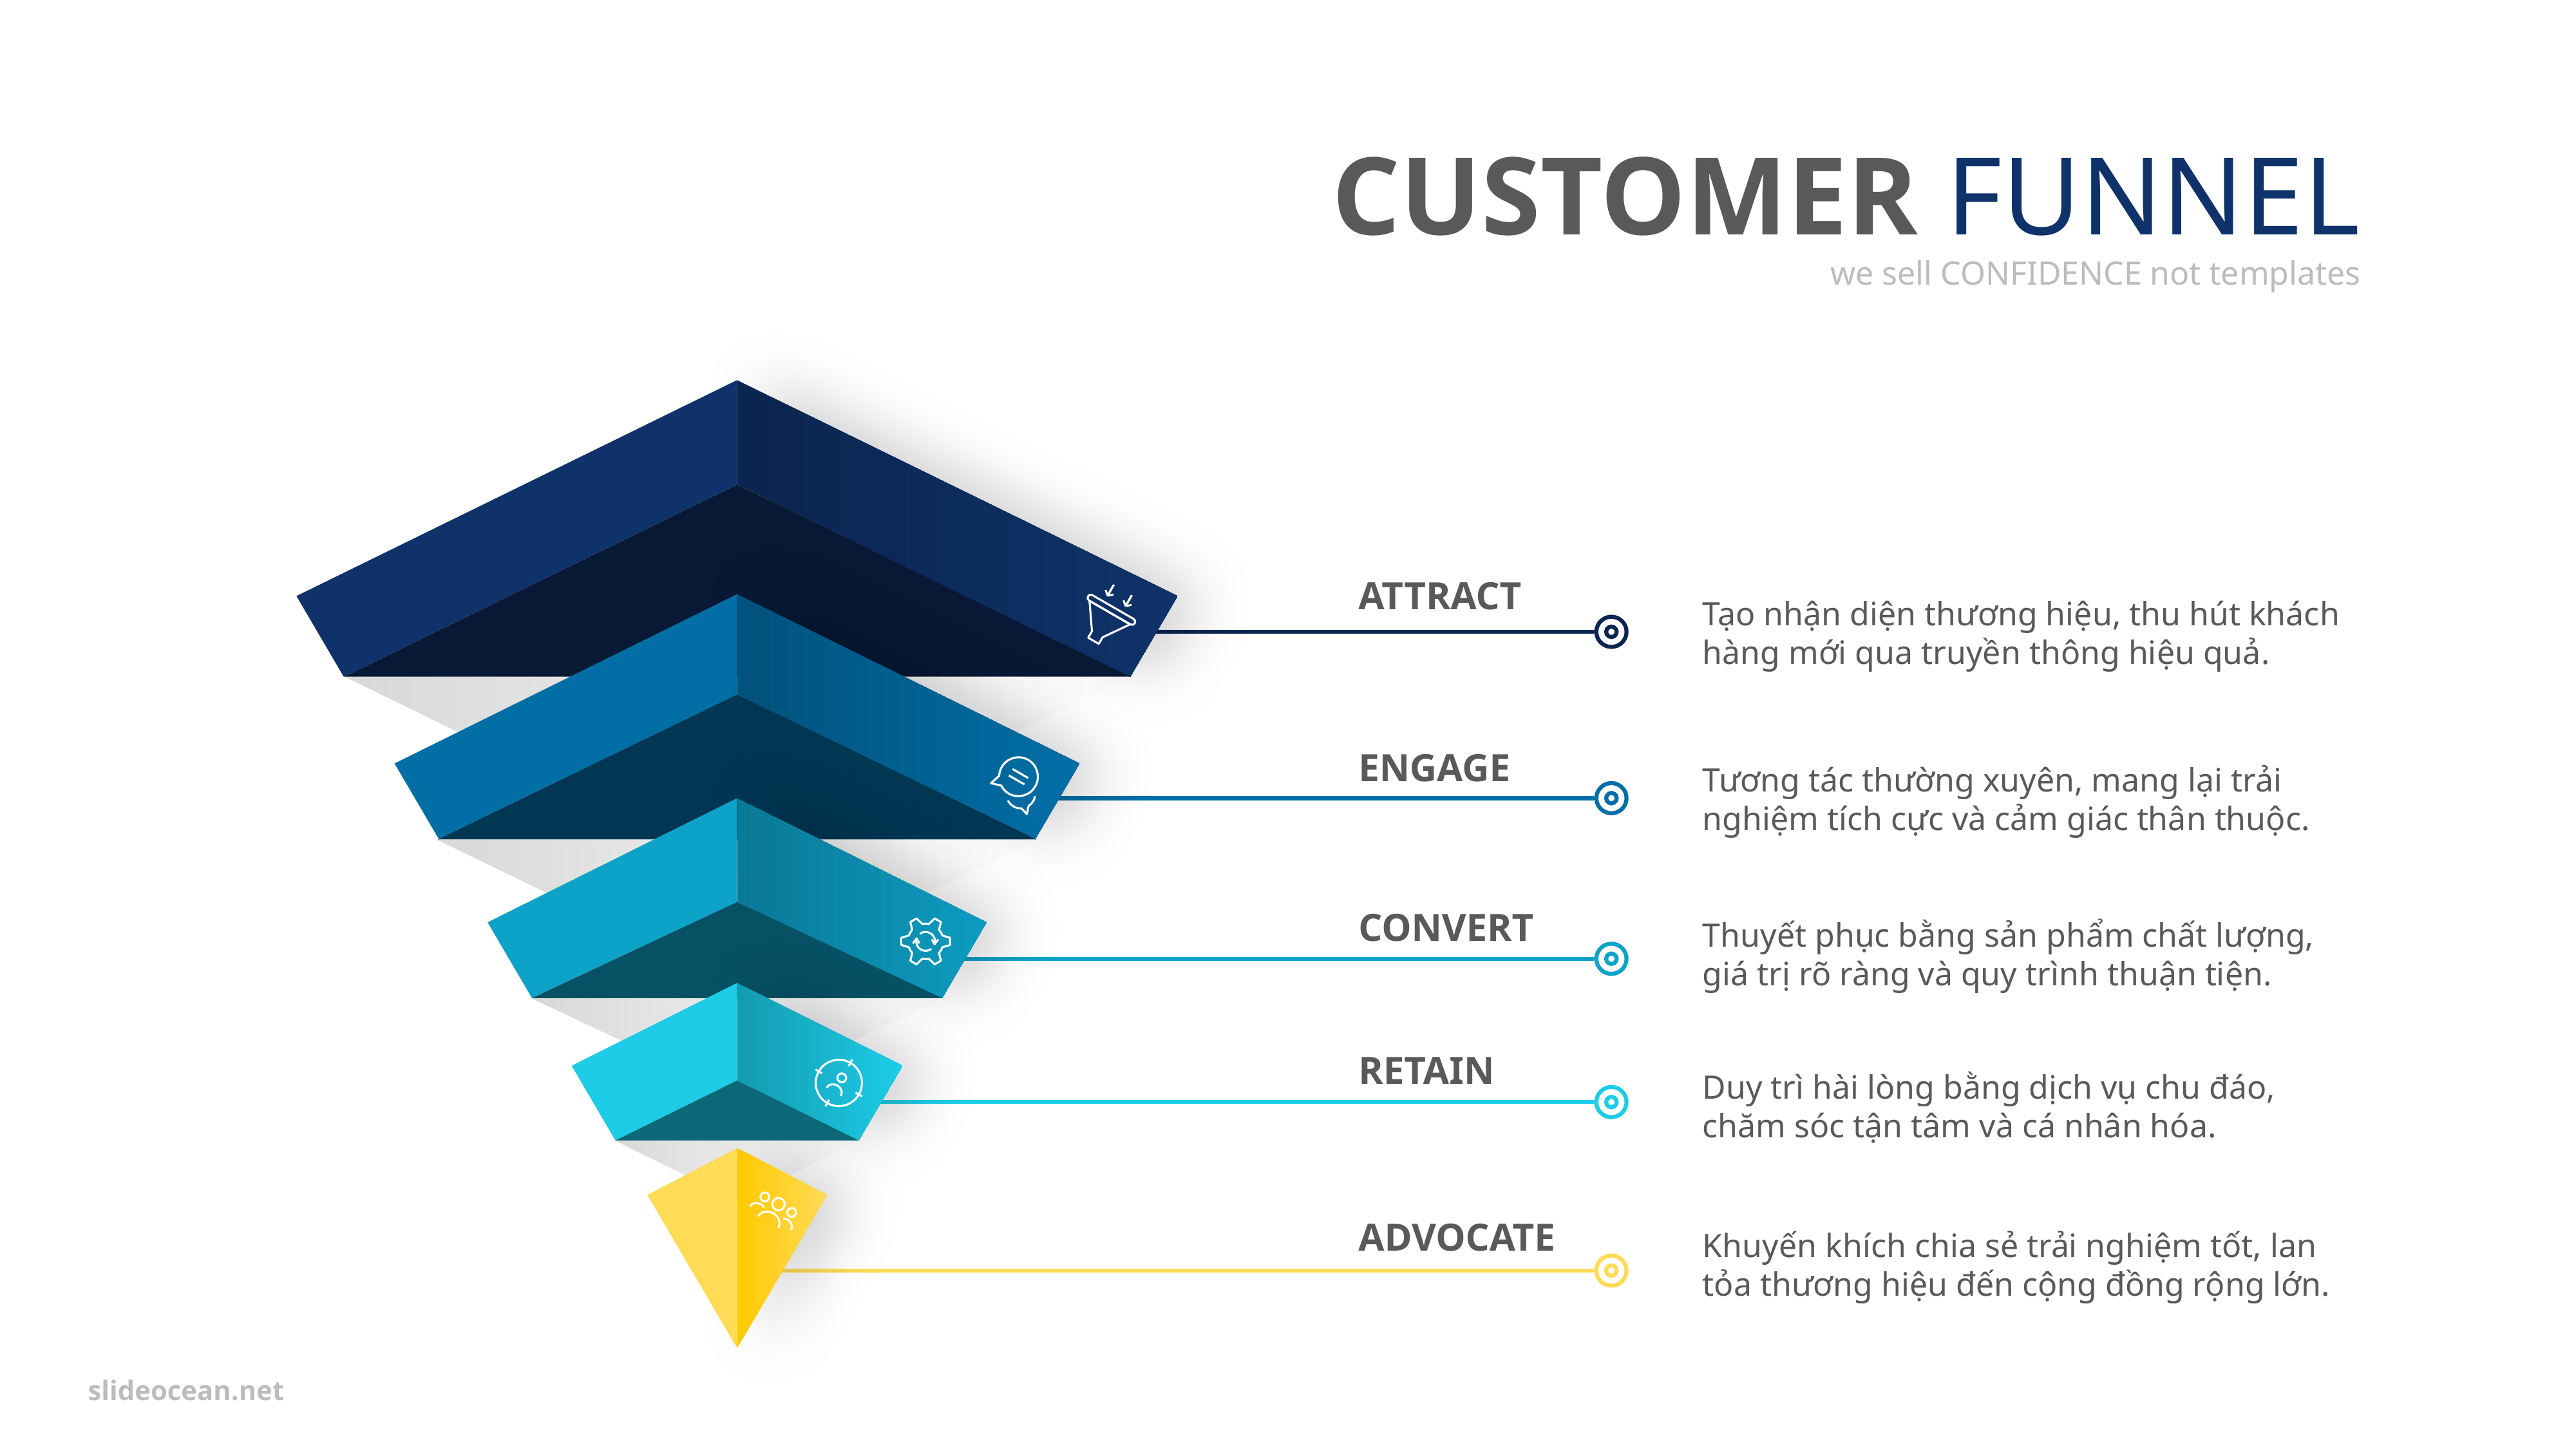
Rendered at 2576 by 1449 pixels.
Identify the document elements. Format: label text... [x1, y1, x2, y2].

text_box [828, 1255, 1627, 1286]
text_box Duy trì hài lòng bằng dịch vụ chu đáo, chăm sóc tận tâm và cá nhân hóa. [1693, 1062, 2353, 1149]
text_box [296, 379, 1179, 677]
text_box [394, 594, 1080, 840]
text_box CONVERT [1349, 898, 1596, 943]
text_box ATTRACT [1349, 567, 1596, 616]
text_box Thuyết phục bằng sản phẩm chất lượng, giá trị rõ ràng và quy trình thuận tiện. [1693, 910, 2353, 997]
text_box Tương tác thường xuyên, mang lại trải nghiệm tích cực và cảm giác thân thuộc. [1693, 755, 2356, 842]
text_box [344, 677, 1130, 1202]
text_box slideocean.net [78, 1368, 294, 1411]
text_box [1130, 782, 1627, 814]
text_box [1130, 1086, 1627, 1118]
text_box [487, 797, 1037, 999]
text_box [1179, 616, 1627, 647]
text_box ENGAGE [1349, 739, 1596, 782]
text_box ADVOCATE [1349, 1208, 1596, 1255]
text_box Khuyến khích chia sẻ trải nghiệm tốt, lan tỏa thương hiệu đến cộng đồng rộng lớn. [1693, 1220, 2353, 1307]
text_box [1130, 943, 1627, 974]
text_box Tạo nhận diện thương hiệu, thu hút khách hàng mới qua truyền thông hiệu quả. [1693, 588, 2356, 676]
text_box CUSTOMER FUNNEL [1322, 122, 2370, 261]
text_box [647, 1148, 828, 1349]
text_box we sell CONFIDENCE not templates [1821, 247, 2371, 296]
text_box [571, 982, 903, 1141]
text_box RETAIN [1349, 1041, 1596, 1086]
